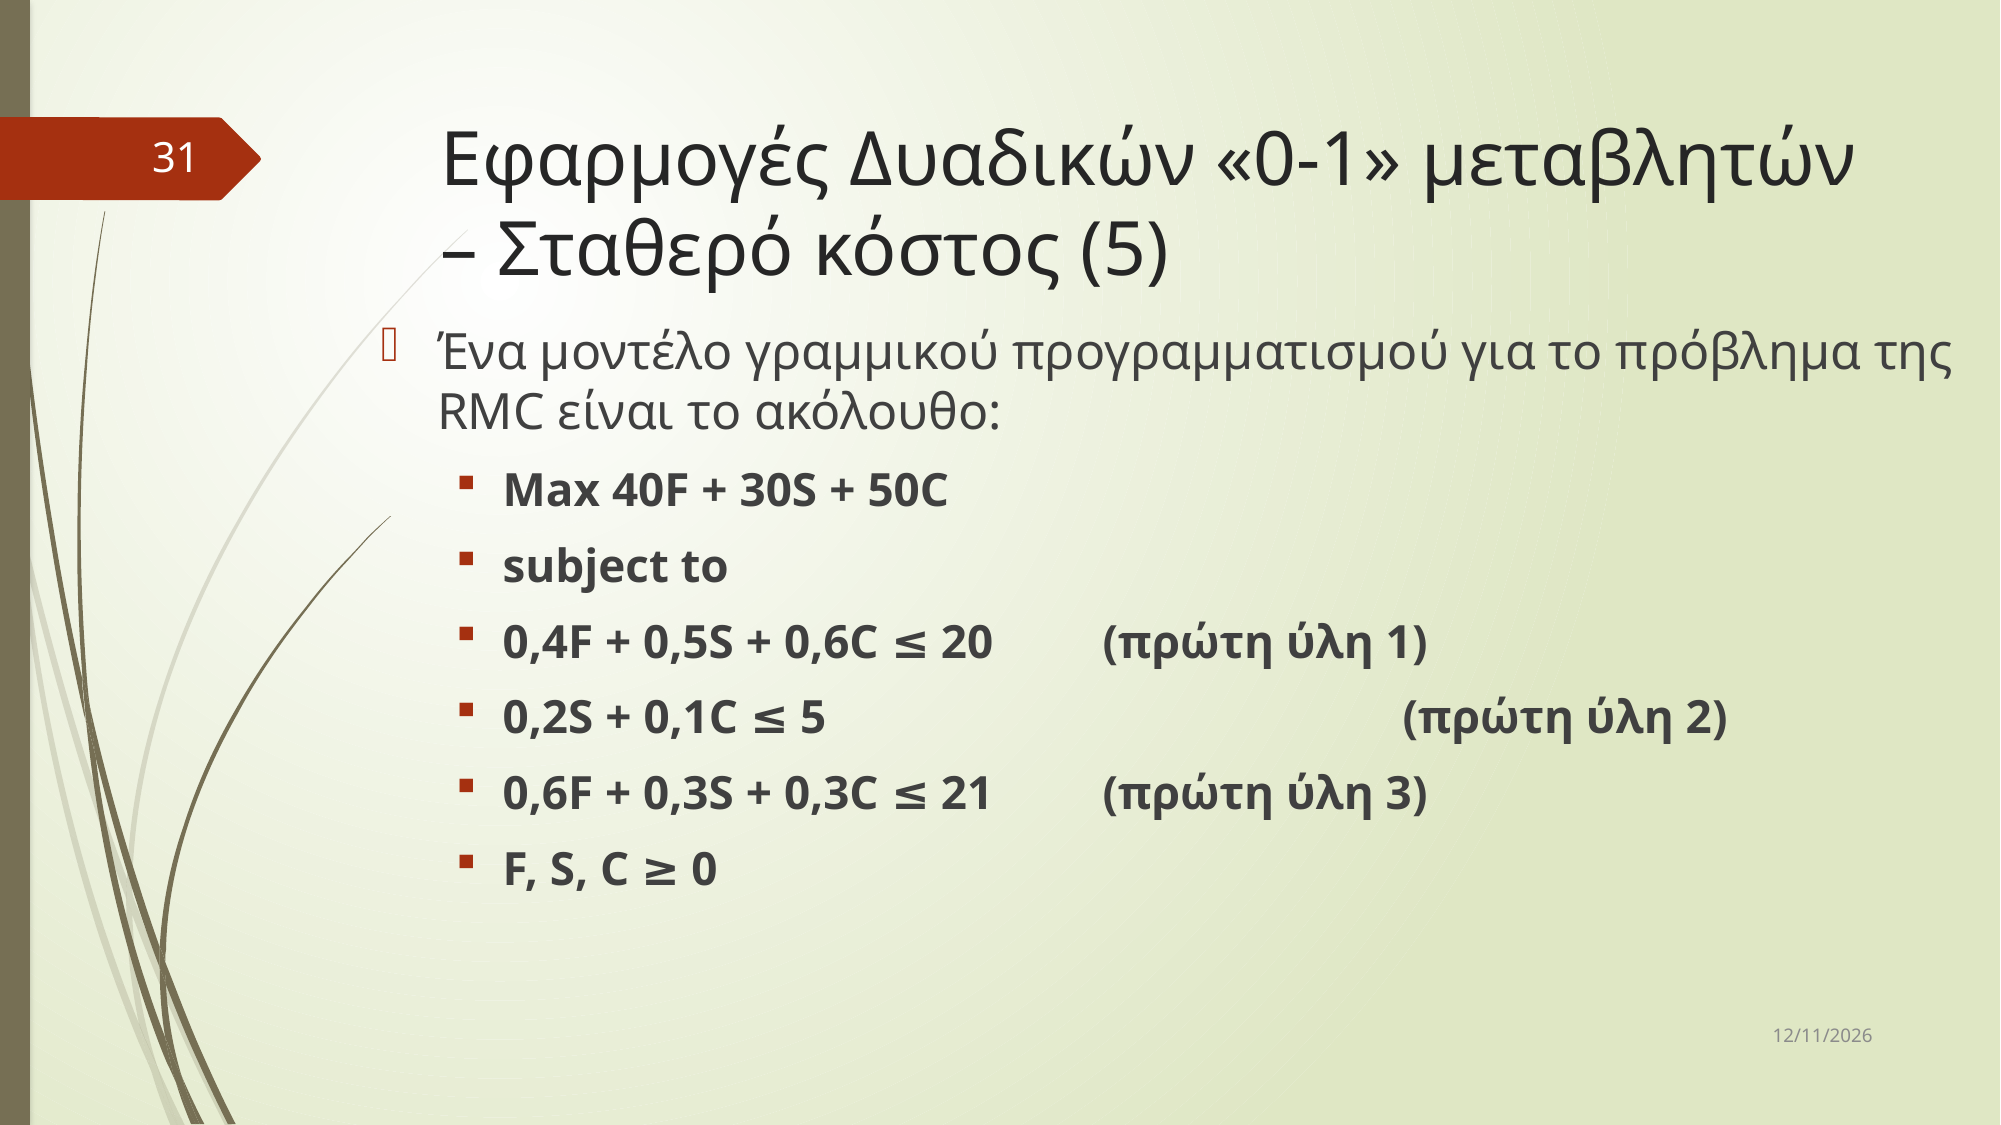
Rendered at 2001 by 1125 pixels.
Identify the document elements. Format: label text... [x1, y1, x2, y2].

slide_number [1699, 1005, 1888, 1067]
title Εφαρμογές Δυαδικών «0-1» μεταβλητών – Σταθερό κόστος (5) [425, 102, 1888, 312]
list Ένα μοντέλο γραμμικού προγραμματισμού για το πρόβλημα της RMC είναι το ακόλουθο: Max 40F + 30S + 50C subject to 0,4F + 0,5S + 0,6C ≤ 20 (πρώτη ύλη 1) 0,2S + 0,1C ≤ 5 (πρώτη ύλη 2) 0,6F + 0,3S + 0,3C ≤ 21 (πρώτη ύλη 3) F, S, C ≥ 0 [365, 312, 2000, 1115]
slide_number 31 [87, 129, 216, 190]
